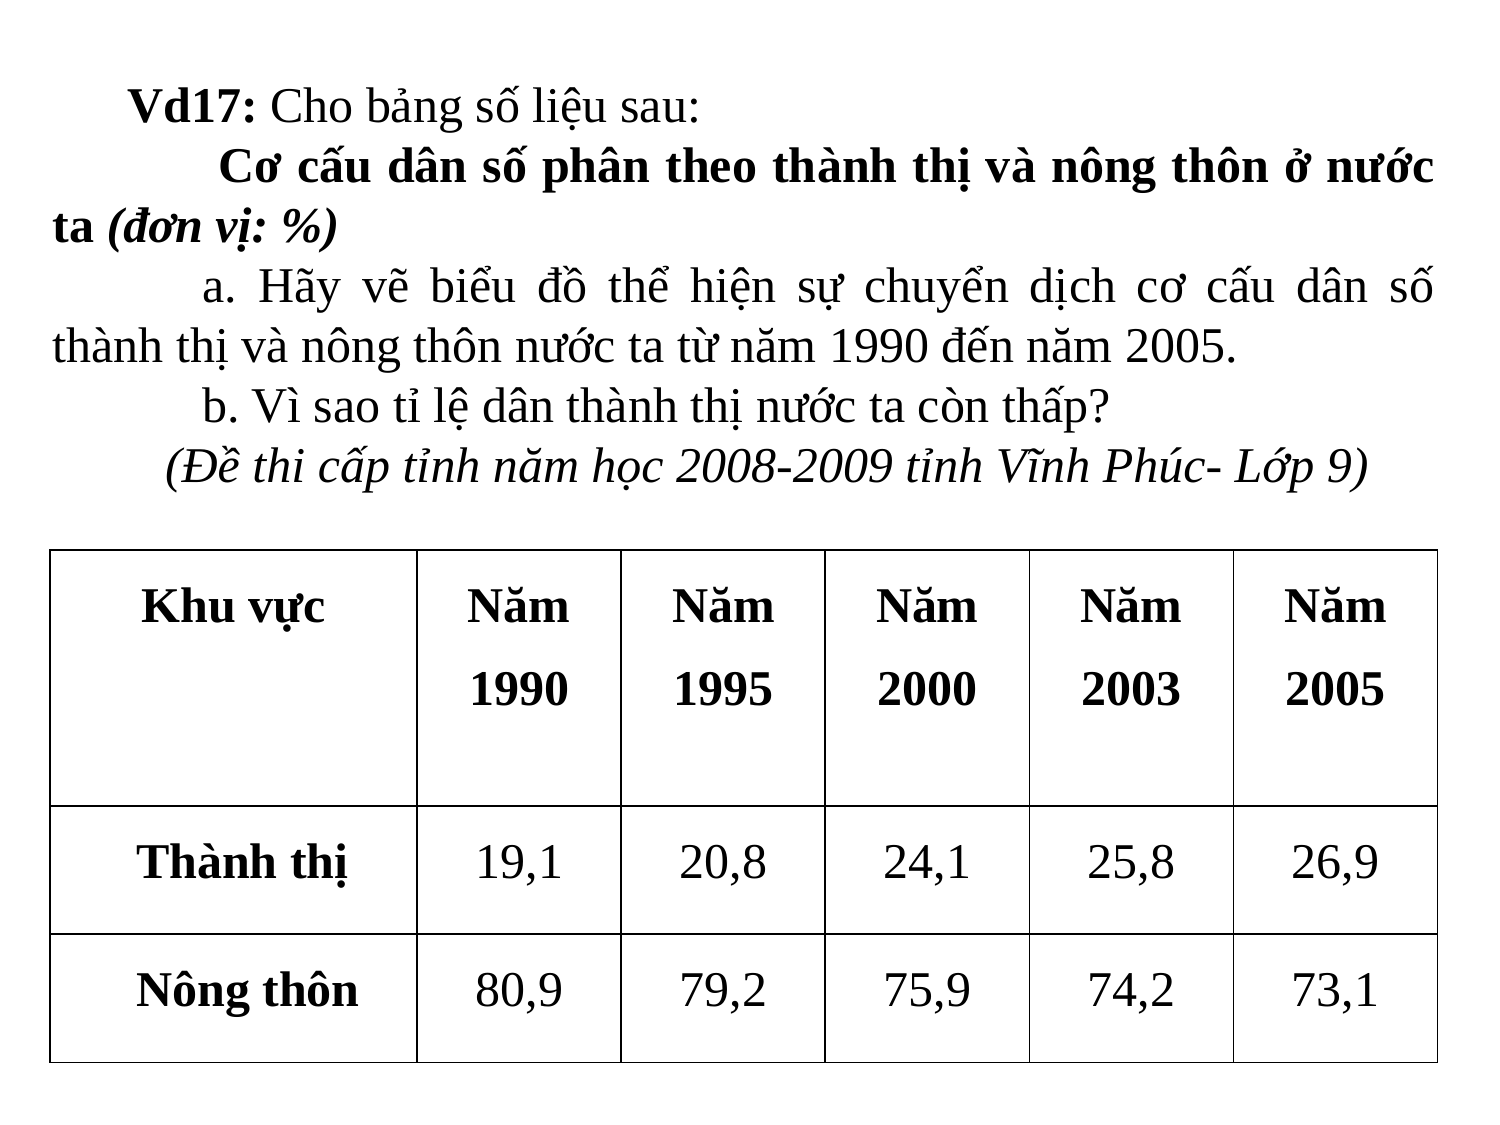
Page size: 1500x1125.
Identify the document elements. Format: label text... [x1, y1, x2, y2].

table_cell 24,1 [826, 807, 1029, 933]
table_header Năm 1990 [418, 551, 620, 805]
table_cell 20,8 [622, 807, 824, 933]
text_box Vd17: Cho bảng số liệu sau: Cơ cấu dân số phân theo thành thị và nông thôn ở nước ta (đơn vị: %) a. Hãy vẽ biểu đồ thể hiện sự chuyển dịch cơ cấu dân số thành thị và nông thôn nước ta từ năm 1990 đến năm 2005. b. Vì sao tỉ lệ dân thành thị nước ta còn thấp? (Đề thi cấp tỉnh năm học 2008-2009 tỉnh Vĩnh Phúc- Lớp 9) [37, 64, 1450, 500]
table_header Năm 2005 [1234, 551, 1437, 805]
table_cell 73,1 [1234, 935, 1437, 1062]
table_cell 75,9 [826, 935, 1029, 1062]
table_cell 80,9 [418, 935, 620, 1062]
table_cell 74,2 [1030, 935, 1233, 1062]
table_cell 25,8 [1030, 807, 1233, 933]
table_header Năm 2003 [1030, 551, 1233, 805]
table_cell Nông thôn [51, 935, 416, 1062]
table_header Khu vực [51, 551, 416, 805]
table_cell 79,2 [622, 935, 824, 1062]
table_header Năm 2000 [826, 551, 1029, 805]
table_cell 26,9 [1234, 807, 1437, 933]
table_cell 19,1 [418, 807, 620, 933]
table_cell Thành thị [51, 807, 416, 933]
table_header Năm 1995 [622, 551, 824, 805]
